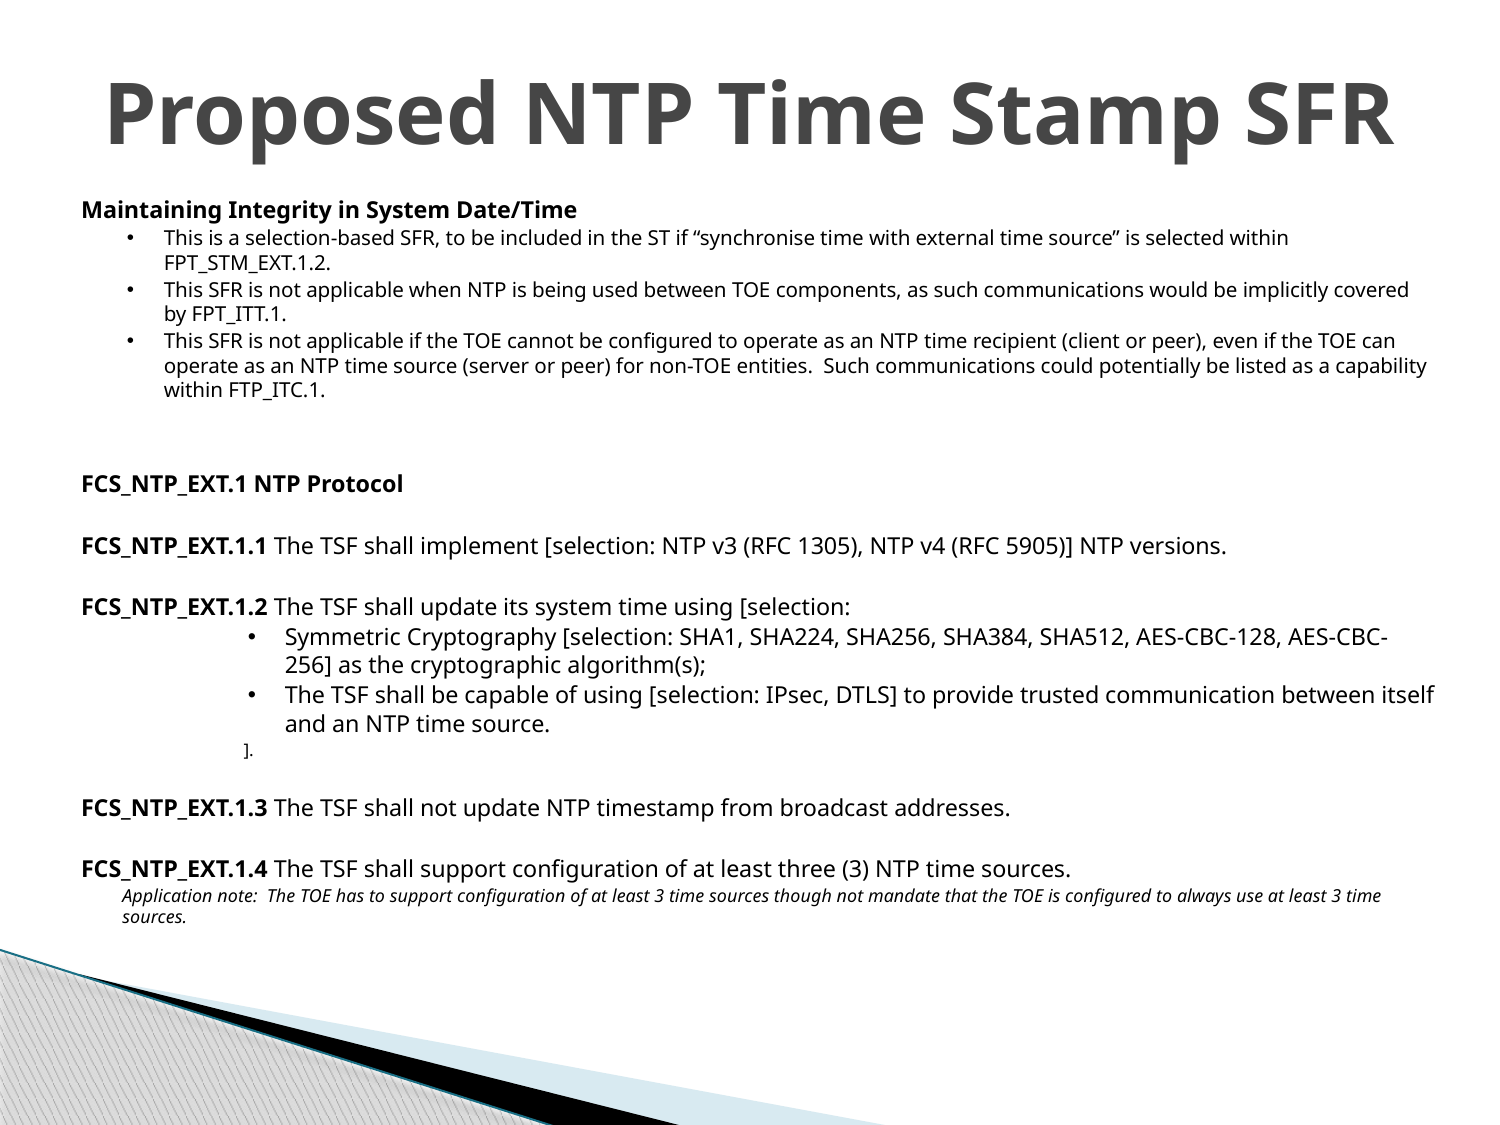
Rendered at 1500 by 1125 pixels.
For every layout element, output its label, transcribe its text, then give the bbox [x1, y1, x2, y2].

list Maintaining Integrity in System Date/Time This is a selection-based SFR, to be included in the ST if “synchronise time with external time source” is selected within FPT_STM_EXT.1.2. This SFR is not applicable when NTP is being used between TOE components, as such communications would be implicitly covered by FPT_ITT.1. This SFR is not applicable if the TOE cannot be configured to operate as an NTP time recipient (client or peer), even if the TOE can operate as an NTP time source (server or peer) for non-TOE entities. Such communications could potentially be listed as a capability within FTP_ITC.1. FCS_NTP_EXT.1 NTP Protocol FCS_NTP_EXT.1.1 The TSF shall implement [selection: NTP v3 (RFC 1305), NTP v4 (RFC 5905)] NTP versions. FCS_NTP_EXT.1.2 The TSF shall update its system time using [selection: Symmetric Cryptography [selection: SHA1, SHA224, SHA256, SHA384, SHA512, AES-CBC-128, AES-CBC-256] as the cryptographic algorithm(s); The TSF shall be capable of using [selection: IPsec, DTLS] to provide trusted communication between itself and an NTP time source. ]. FCS_NTP_EXT.1.3 The TSF shall not update NTP timestamp from broadcast addresses. FCS_NTP_EXT.1.4 The TSF shall support configuration of at least three (3) NTP time sources. Application note: The TOE has to support configuration of at least 3 time sources though not mandate that the TOE is configured to always use at least 3 time sources. [48, 187, 1452, 950]
title Proposed NTP Time Stamp SFR [75, 45, 1425, 175]
